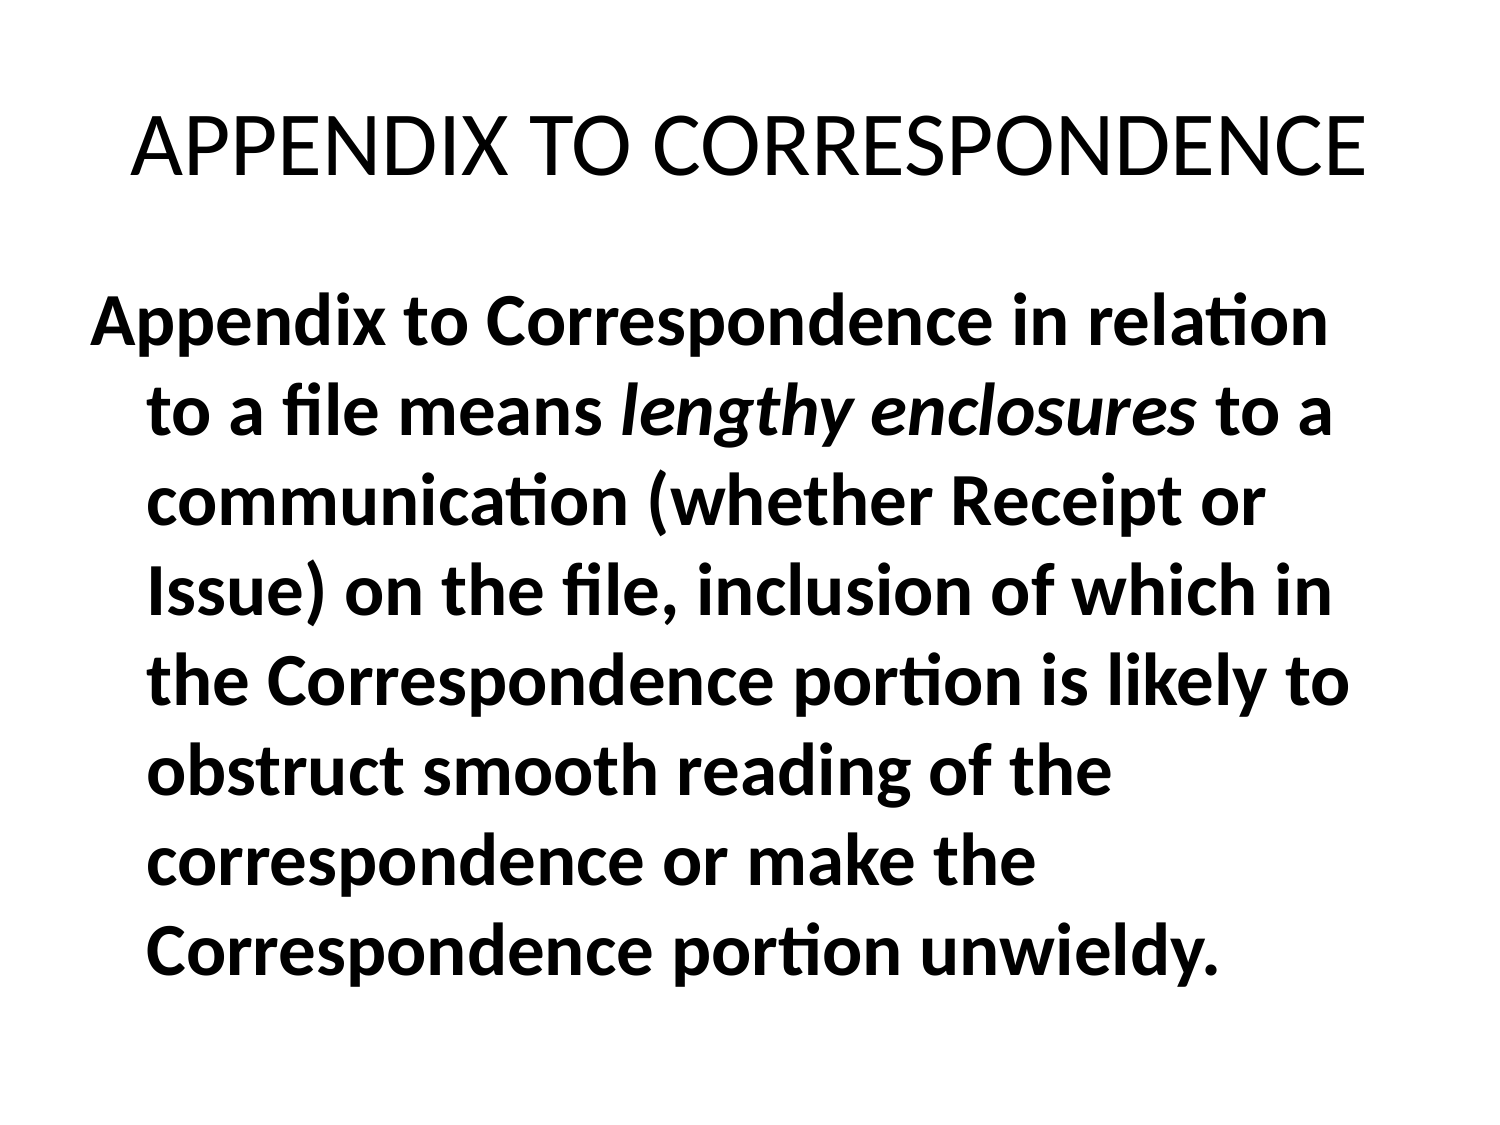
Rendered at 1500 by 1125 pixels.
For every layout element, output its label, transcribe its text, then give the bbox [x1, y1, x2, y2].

list Appendix to Correspondence in relation to a file means lengthy enclosures to a communication (whether Receipt or Issue) on the file, inclusion of which in the Correspondence portion is likely to obstruct smooth reading of the correspondence or make the Correspondence portion unwieldy. [75, 262, 1425, 1005]
title APPENDIX TO CORRESPONDENCE [75, 45, 1425, 233]
